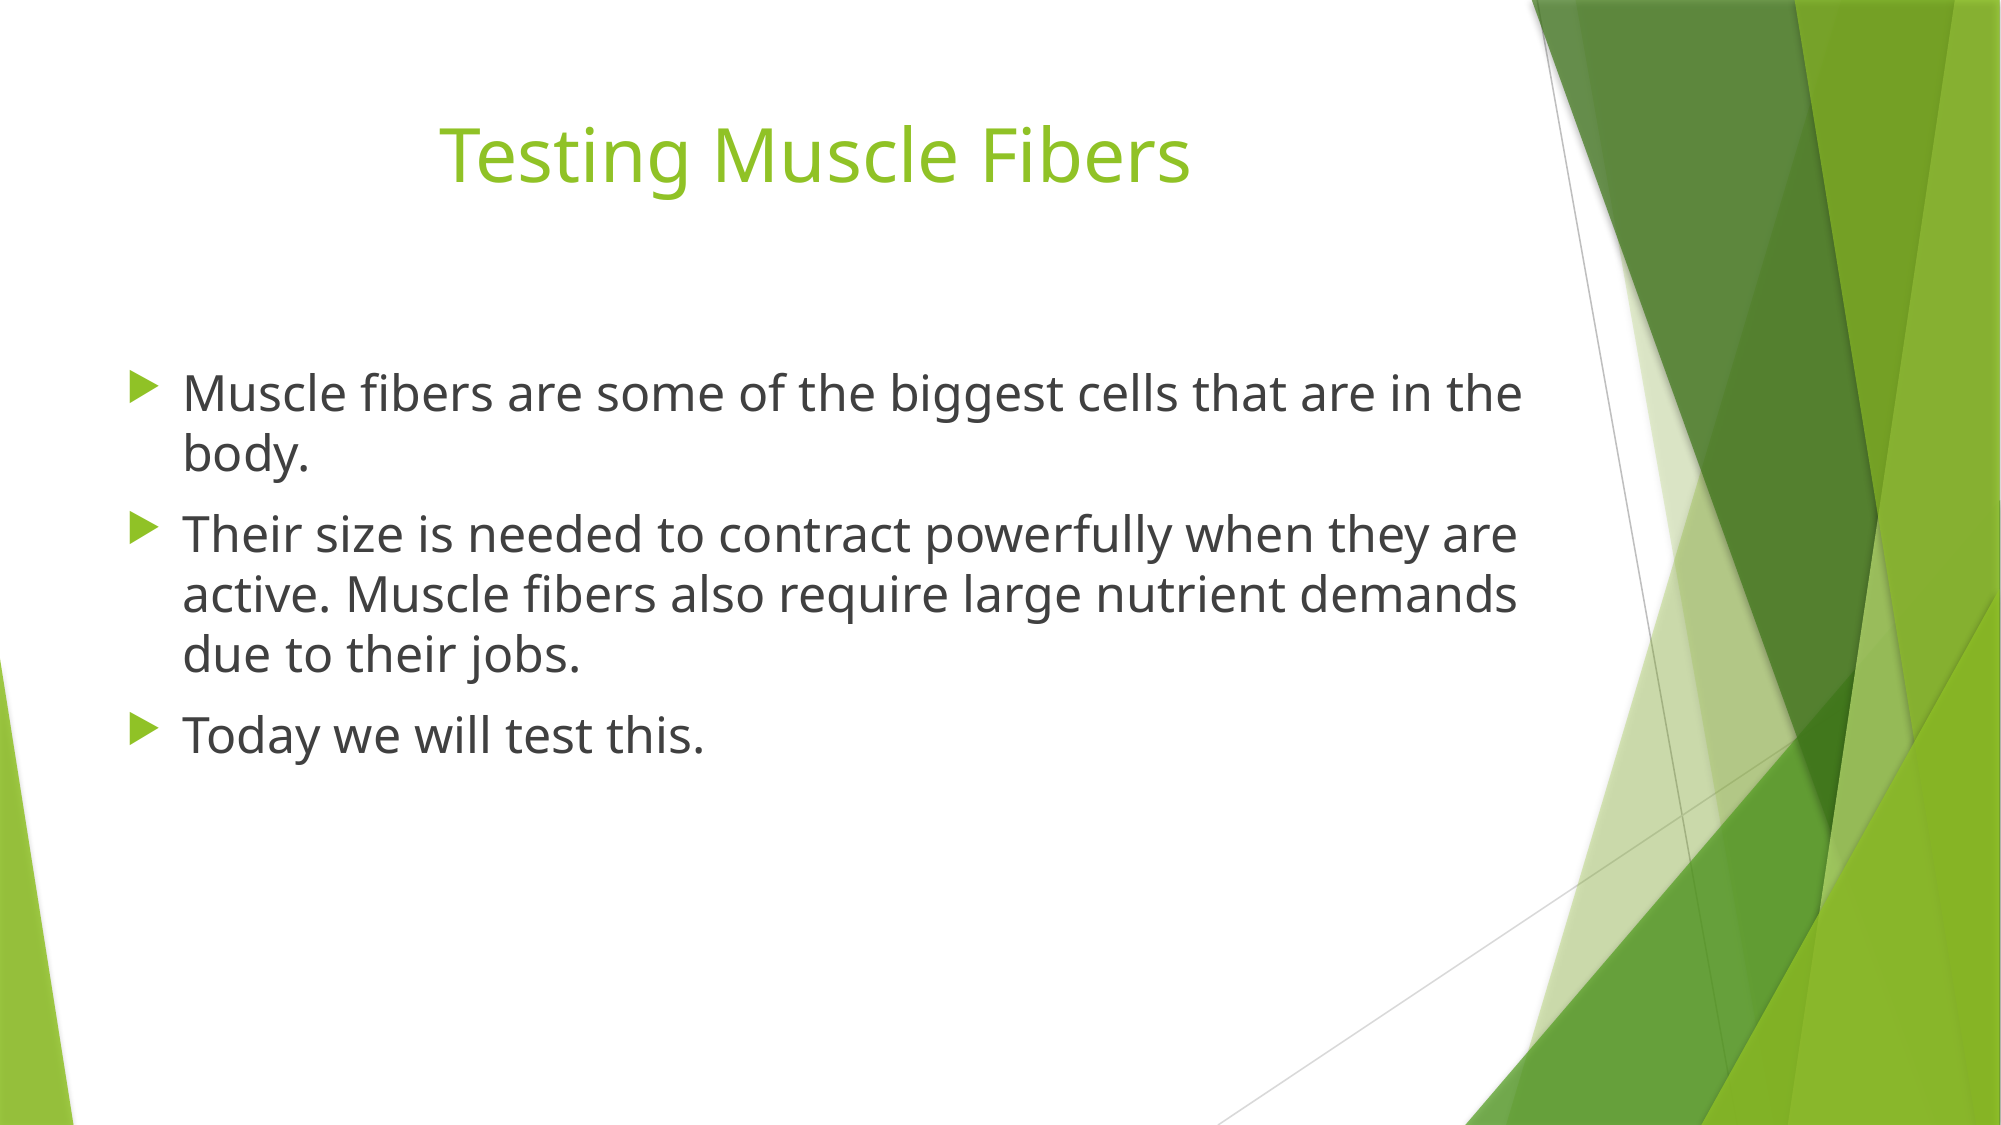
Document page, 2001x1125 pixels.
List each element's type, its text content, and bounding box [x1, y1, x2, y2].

list Muscle fibers are some of the biggest cells that are in the body. Their size is needed to contract powerfully when they are active. Muscle fibers also require large nutrient demands due to their jobs. Today we will test this. [111, 354, 1620, 992]
title Testing Muscle Fibers [111, 99, 1522, 317]
